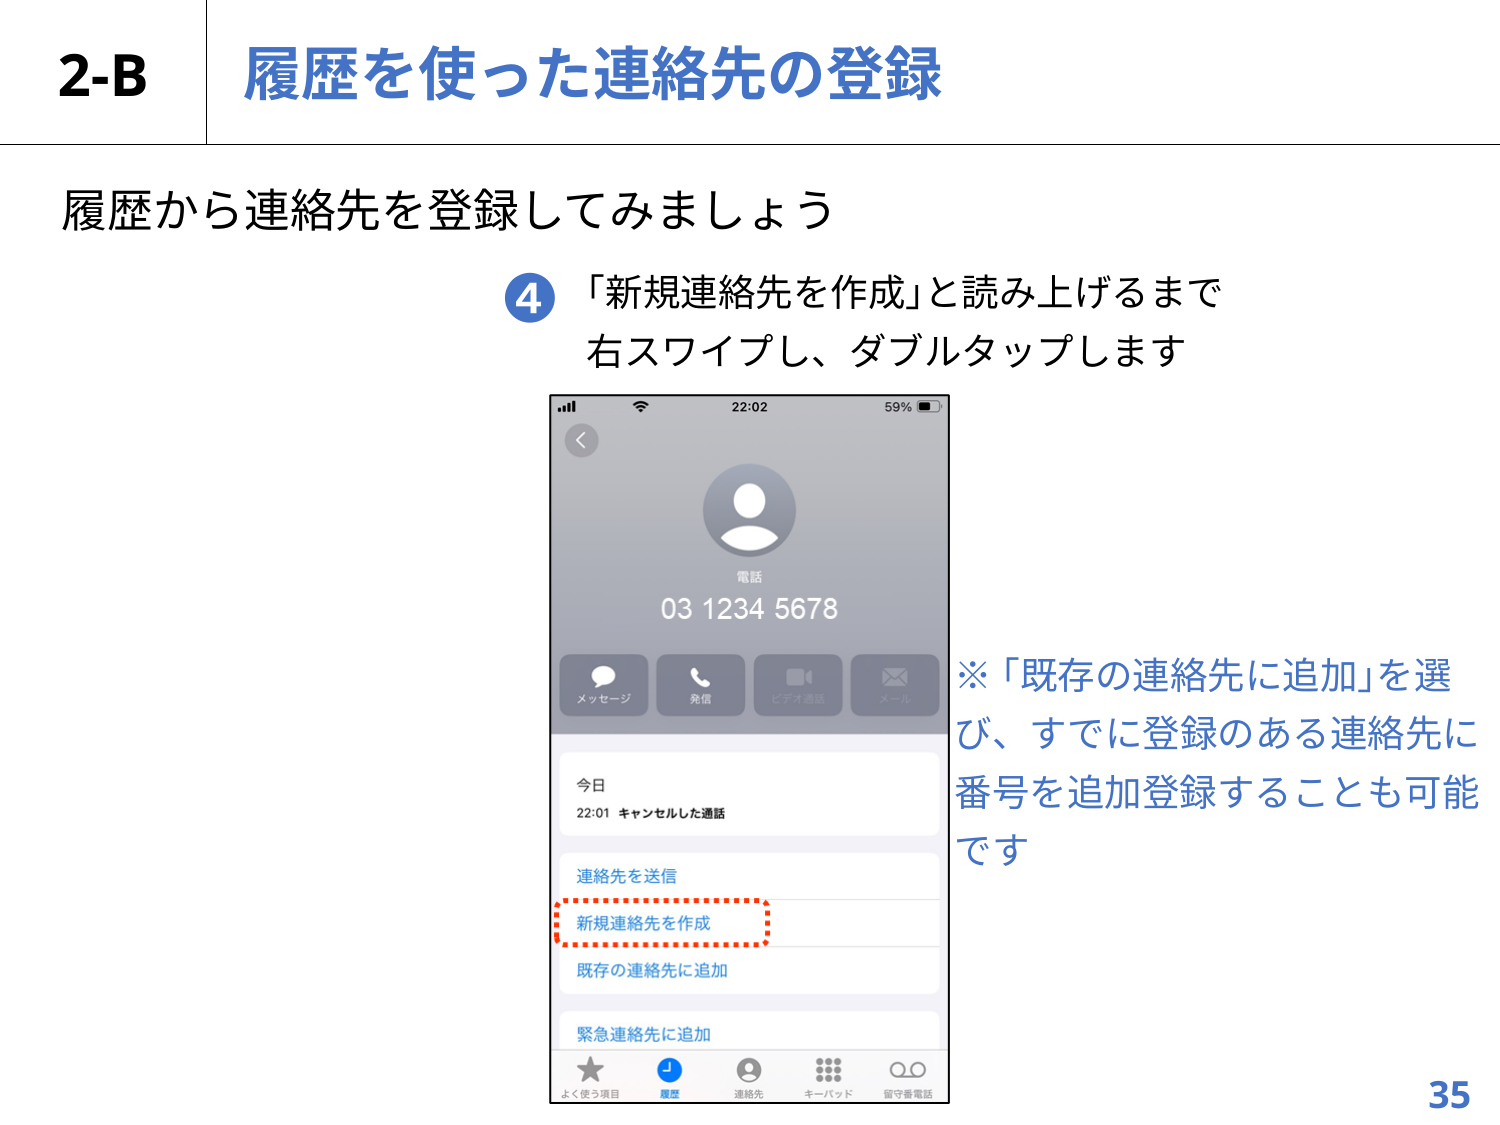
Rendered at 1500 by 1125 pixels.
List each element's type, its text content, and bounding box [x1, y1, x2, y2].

title 履歴を使った連絡先の登録 [228, 36, 1472, 116]
text_box 履歴から連絡先を登録してみましょう [46, 180, 1422, 274]
text_box ｢新規連絡先を作成｣と読み上げるまで右スワイプし、ダブルタップします [571, 248, 1247, 381]
text_box 35 [1399, 1063, 1500, 1123]
text_box 2-B [0, 0, 207, 147]
text_box ❹ [486, 248, 563, 343]
text_box ※｢既存の連絡先に追加｣を選び、すでに登録のある連絡先に番号を追加登録することも可能です [950, 630, 1500, 880]
picture [549, 394, 950, 1104]
